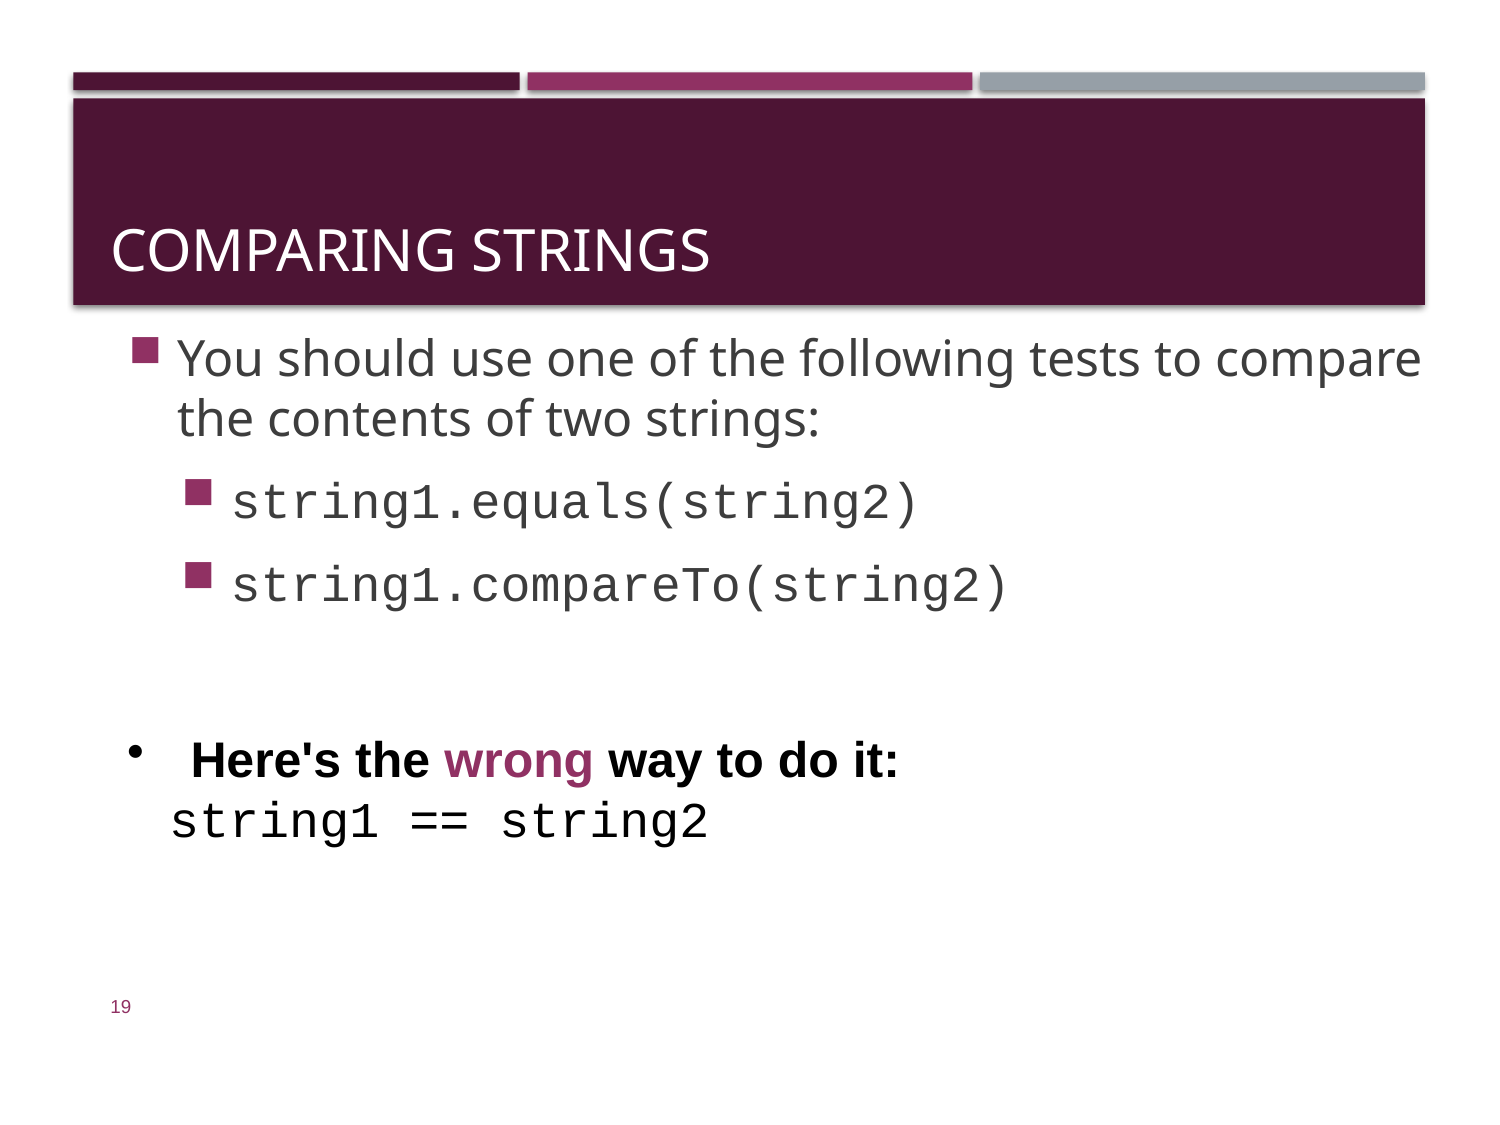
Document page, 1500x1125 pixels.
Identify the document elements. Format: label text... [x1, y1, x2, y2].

slide_number 19 [95, 976, 942, 1037]
list You should use one of the following tests to compare the contents of two strings: string1.equals(string2) string1.compareTo(string2) [112, 324, 1463, 613]
title Comparing Strings [95, 112, 1483, 291]
text_box Here's the wrong way to do it: string1 == string2 [112, 719, 1425, 855]
